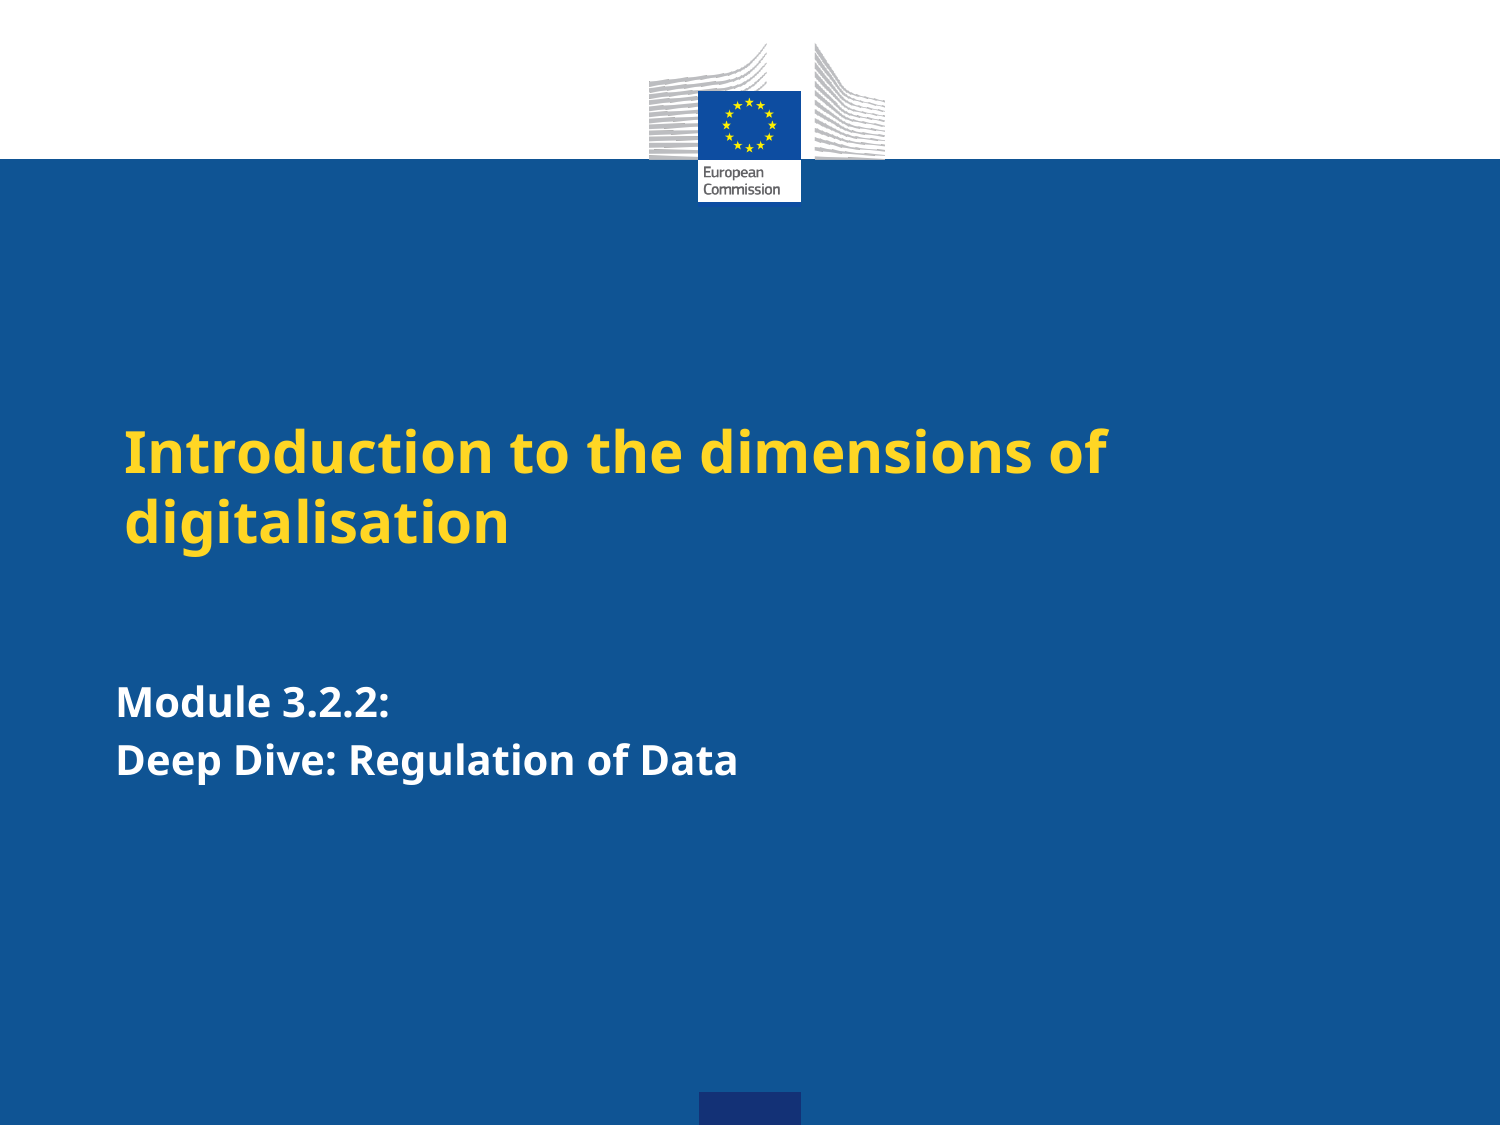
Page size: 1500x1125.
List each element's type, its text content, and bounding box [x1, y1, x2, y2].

title Introduction to the dimensions of digitalisation [109, 420, 1492, 551]
subtitle Module 3.2.2: Deep Dive: Regulation of Data [100, 609, 1500, 894]
